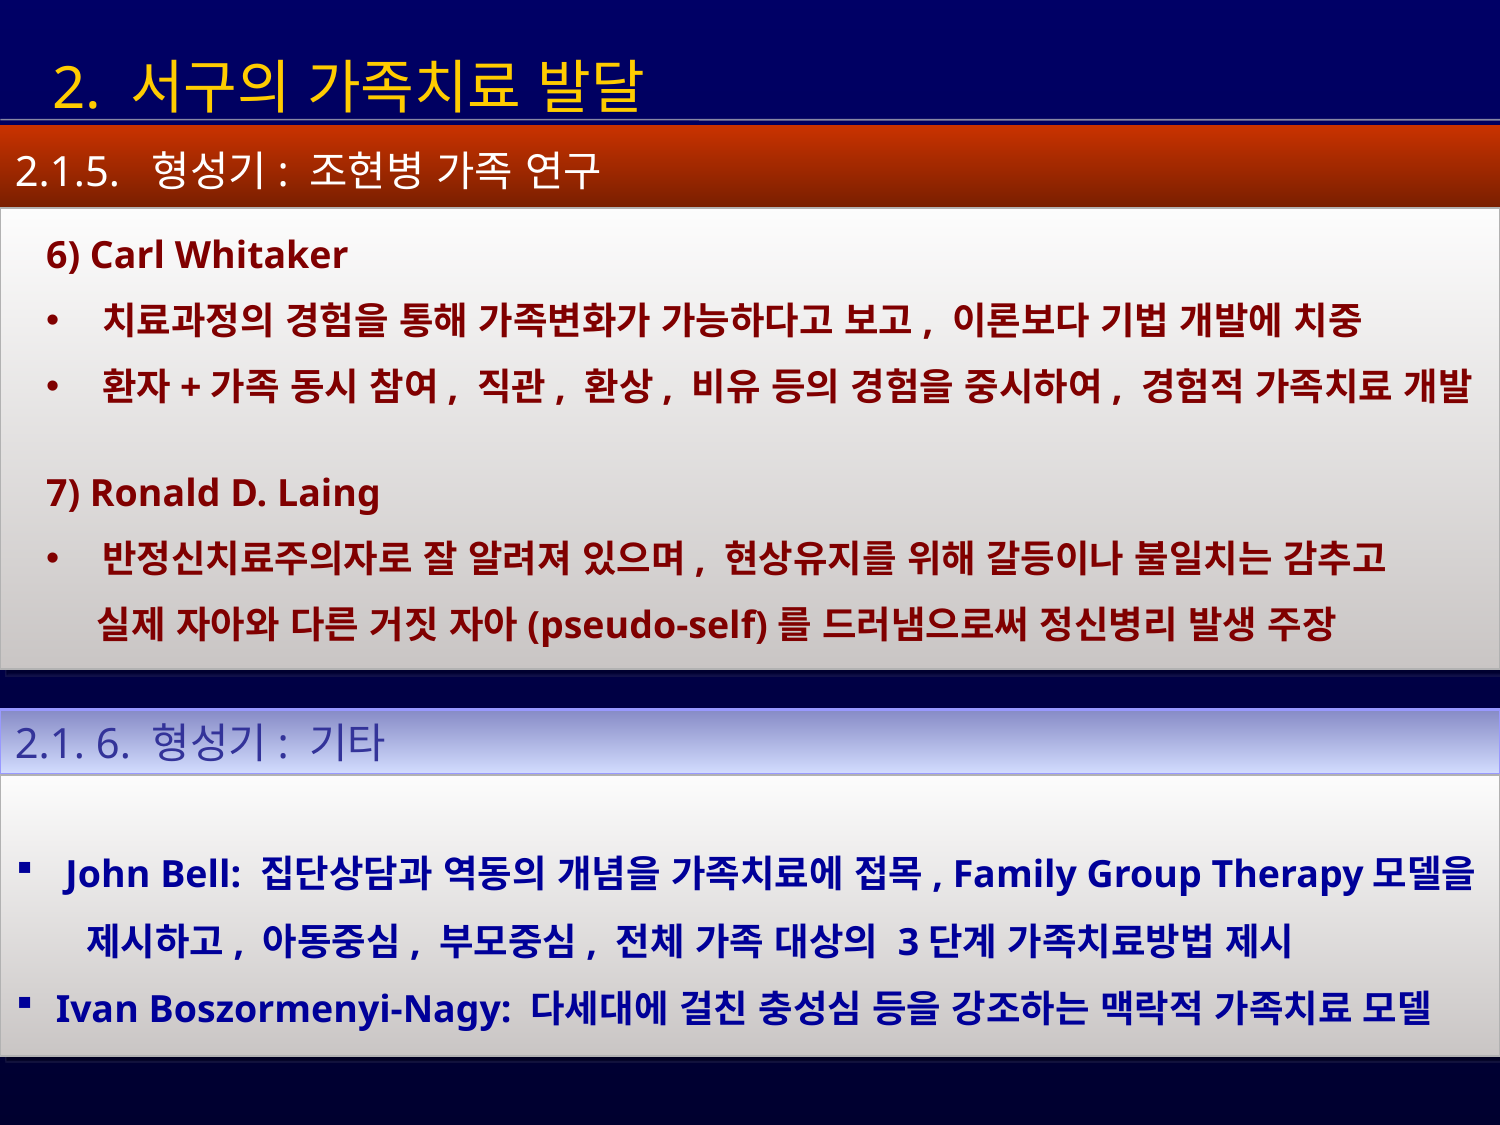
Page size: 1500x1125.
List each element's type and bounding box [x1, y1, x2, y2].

text_box [0, 42, 1500, 1056]
